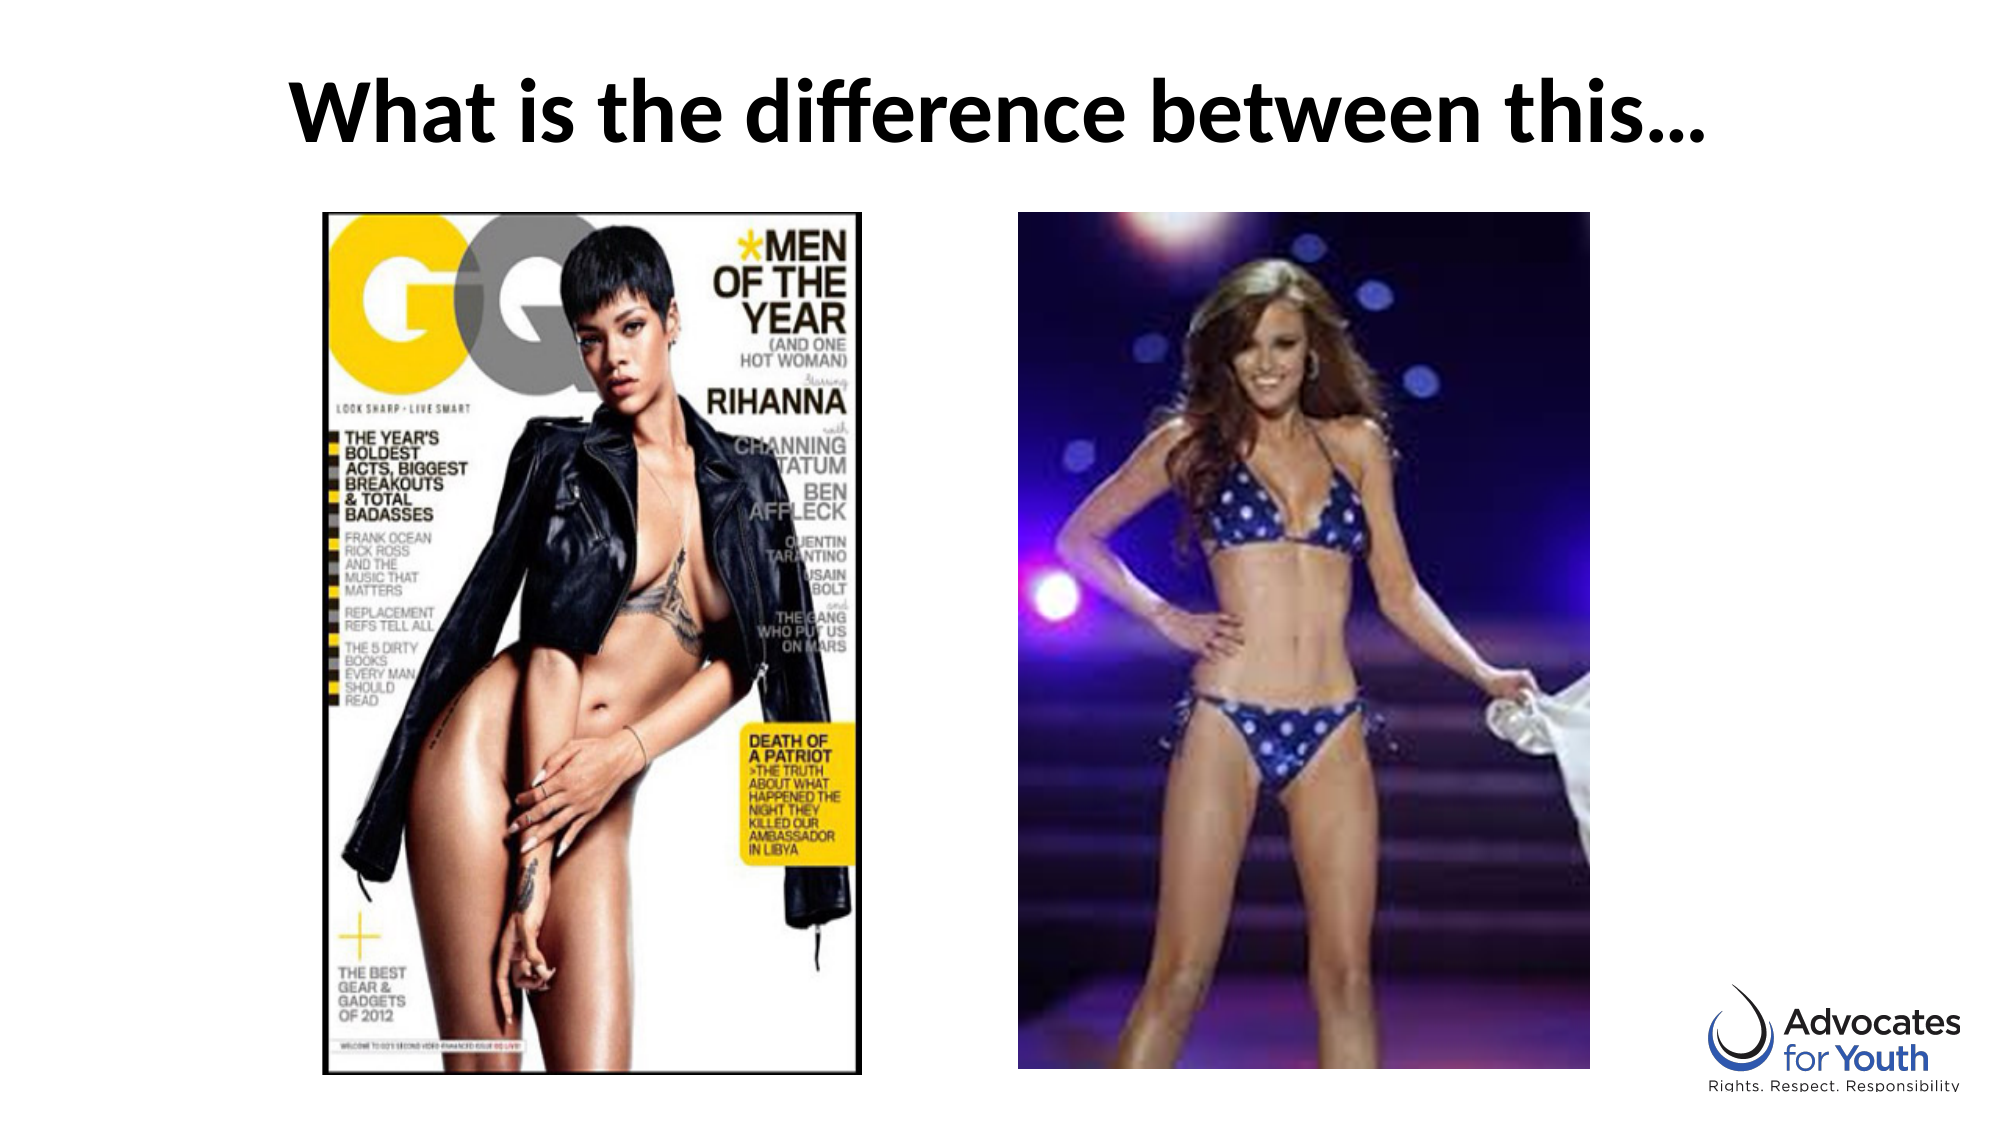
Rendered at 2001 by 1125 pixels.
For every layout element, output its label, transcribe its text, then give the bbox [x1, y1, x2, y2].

title What is the difference between this… [137, 4, 1863, 222]
picture [321, 211, 863, 1075]
picture [1707, 984, 1960, 1093]
picture [1018, 211, 1590, 1070]
